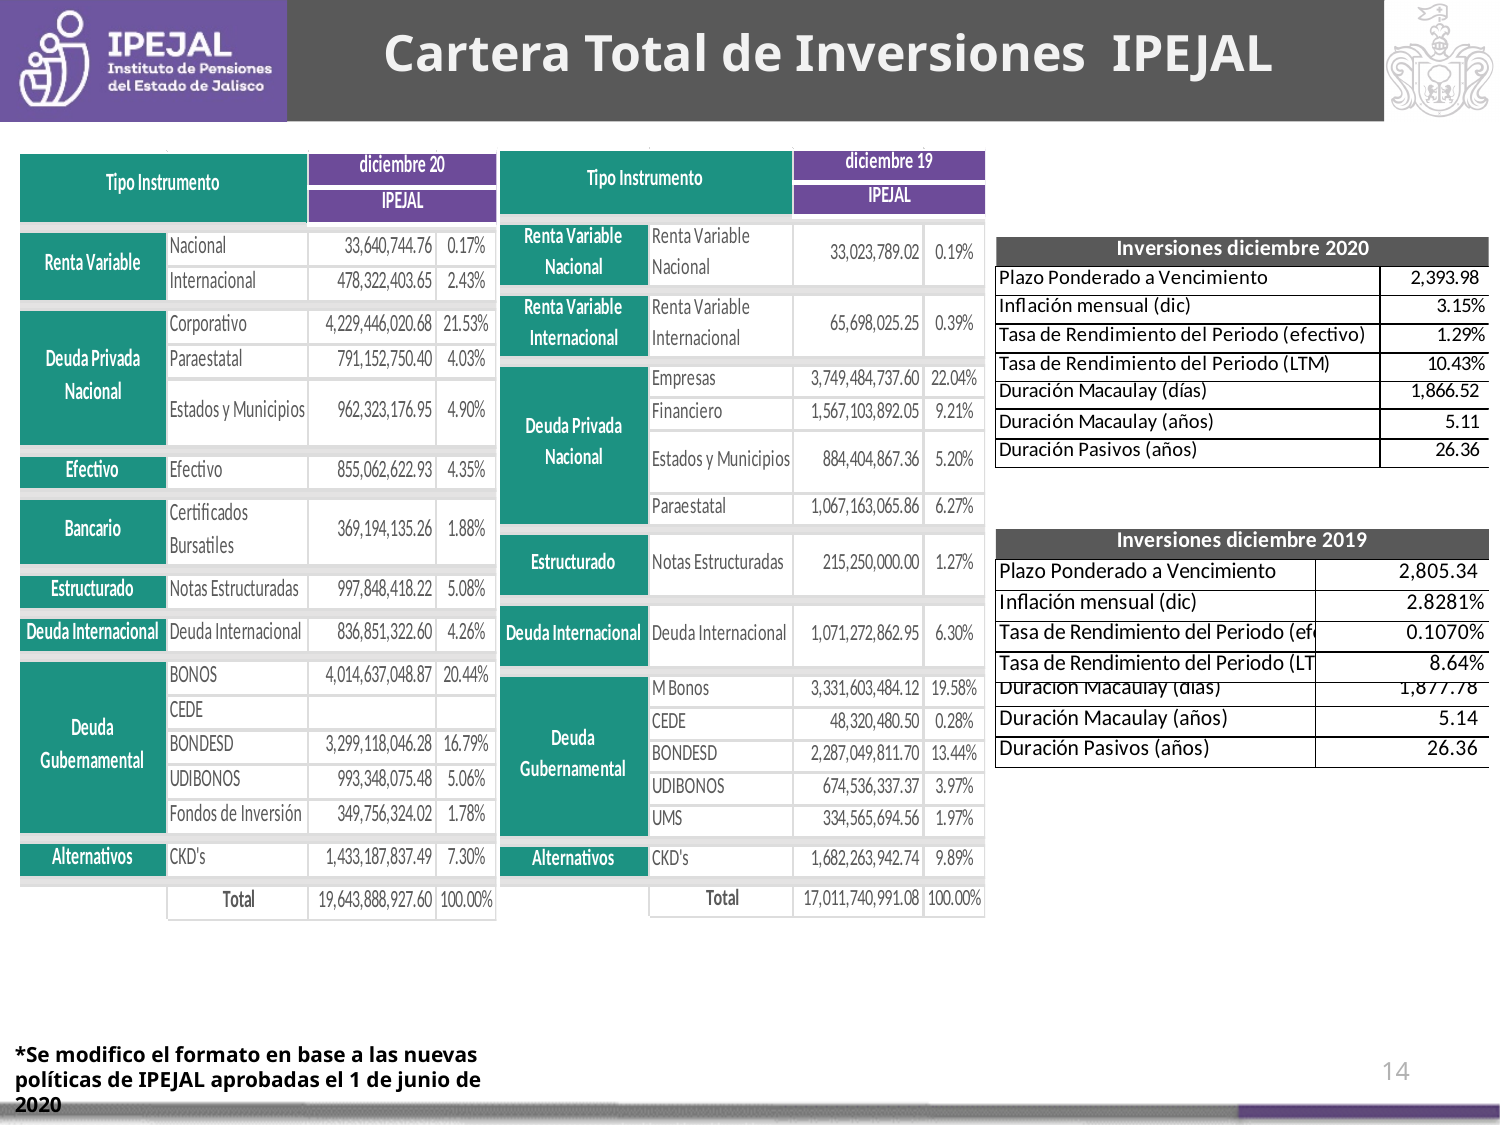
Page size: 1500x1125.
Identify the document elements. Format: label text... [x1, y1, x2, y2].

slide_number 13 [1074, 1042, 1425, 1103]
picture [18, 147, 987, 923]
picture [994, 528, 1490, 769]
text_box Cartera Total de Inversiones IPEJAL [276, 13, 1382, 89]
picture [0, 0, 288, 122]
picture [994, 235, 1490, 469]
text_box *Se modifico el formato en base a las nuevas políticas de IPEJAL aprobadas el 1 de junio de 2020 [0, 1034, 498, 1125]
picture [498, 1096, 1500, 1125]
